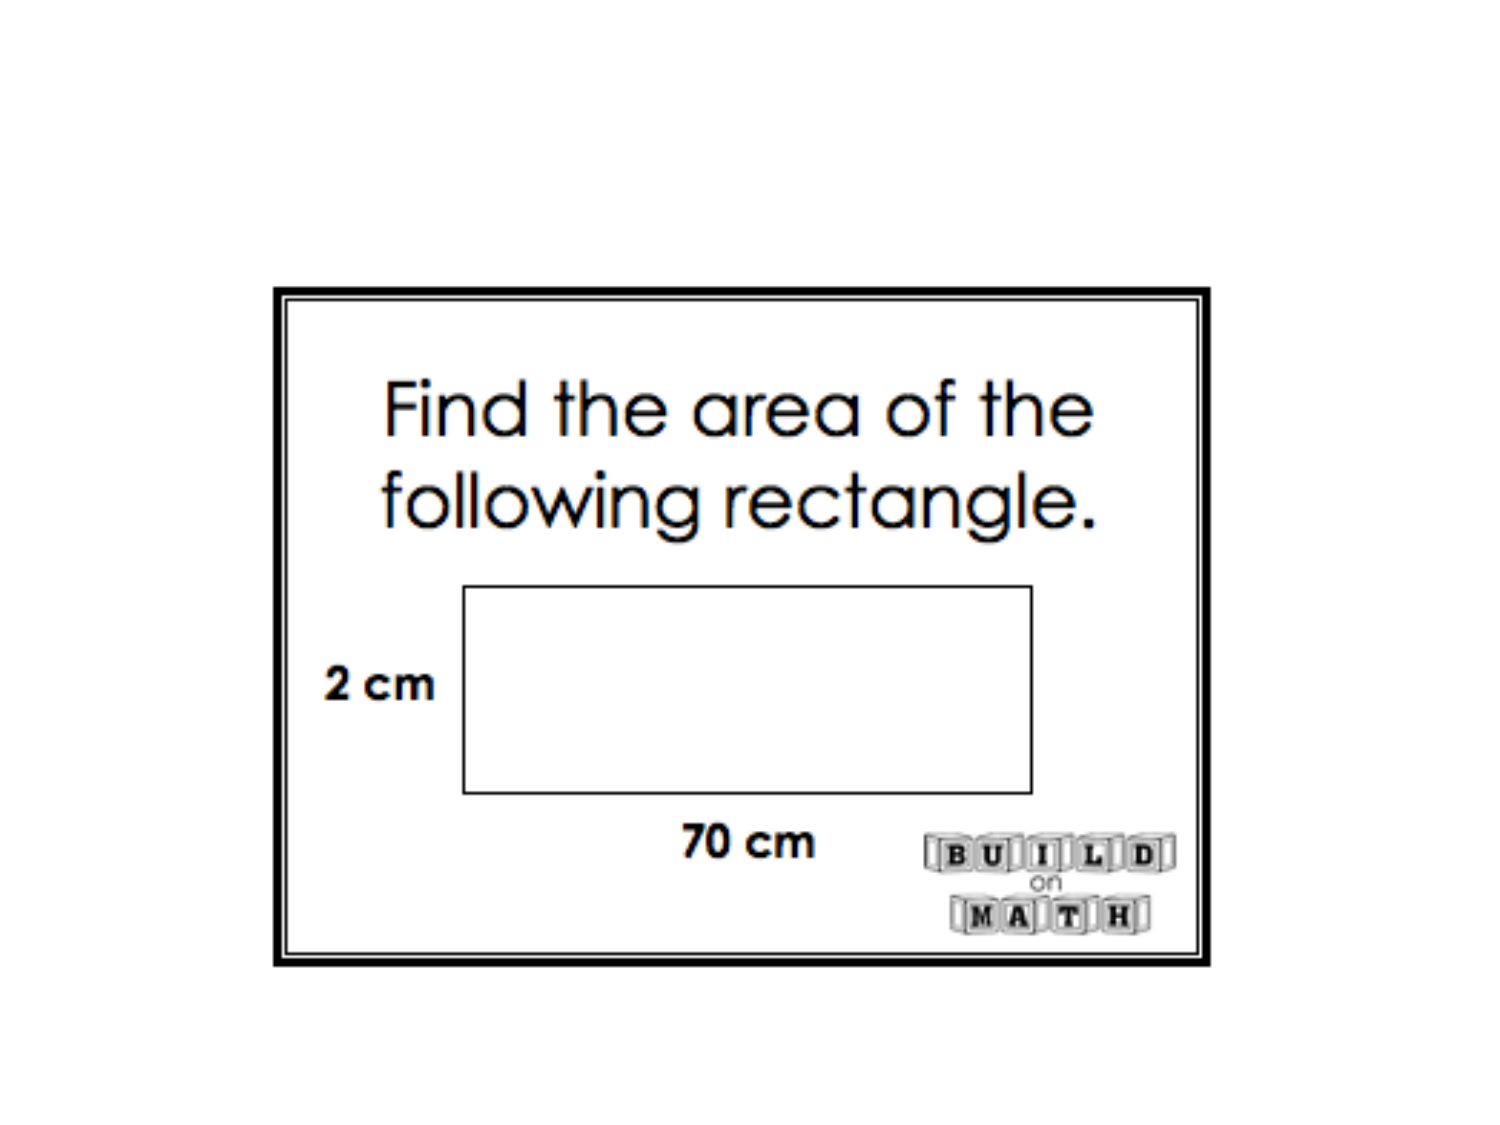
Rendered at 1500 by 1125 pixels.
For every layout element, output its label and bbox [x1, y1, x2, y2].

list [74, 262, 1426, 1006]
